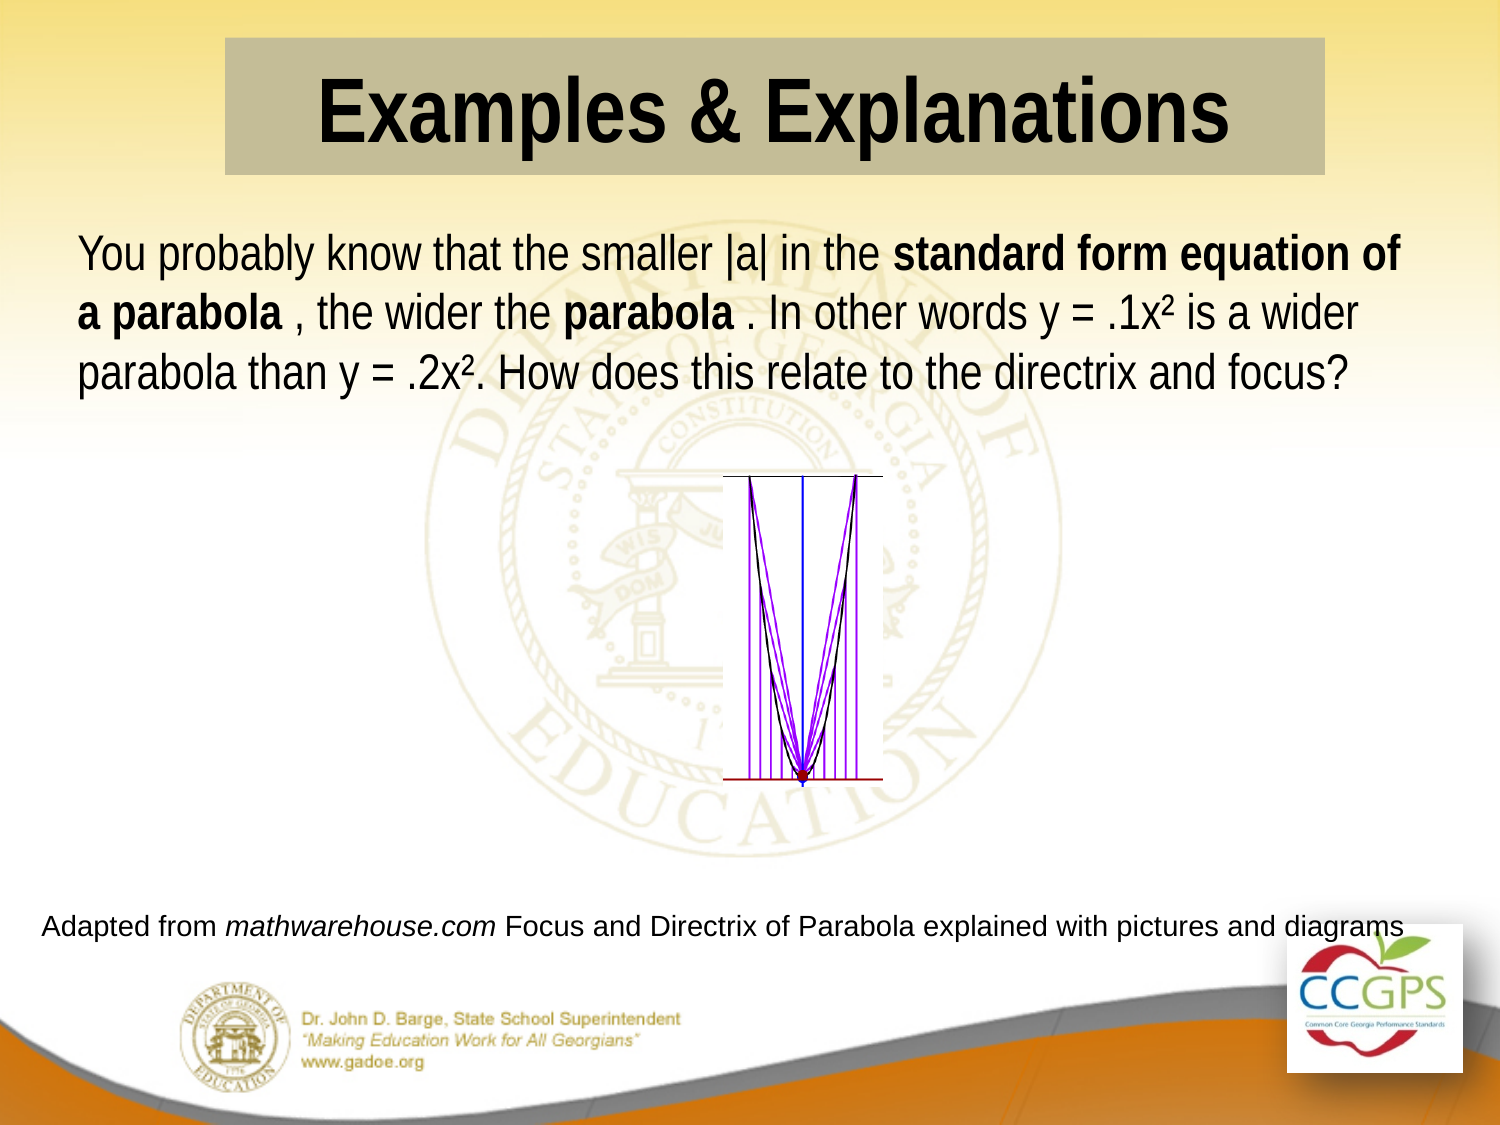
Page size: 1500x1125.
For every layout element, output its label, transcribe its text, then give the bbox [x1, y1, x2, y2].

text_box Adapted from mathwarehouse.com Focus and Directrix of Parabola explained with pictures and diagrams [26, 899, 1421, 950]
subtitle You probably know that the smaller |a| in the standard form equation of a parabola , the wider the parabola . In other words y = .1x² is a wider parabola than y = .2x². How does this relate to the directrix and focus? [62, 212, 1438, 907]
picture [0, 0, 1500, 1125]
title Examples & Explanations [224, 37, 1326, 176]
